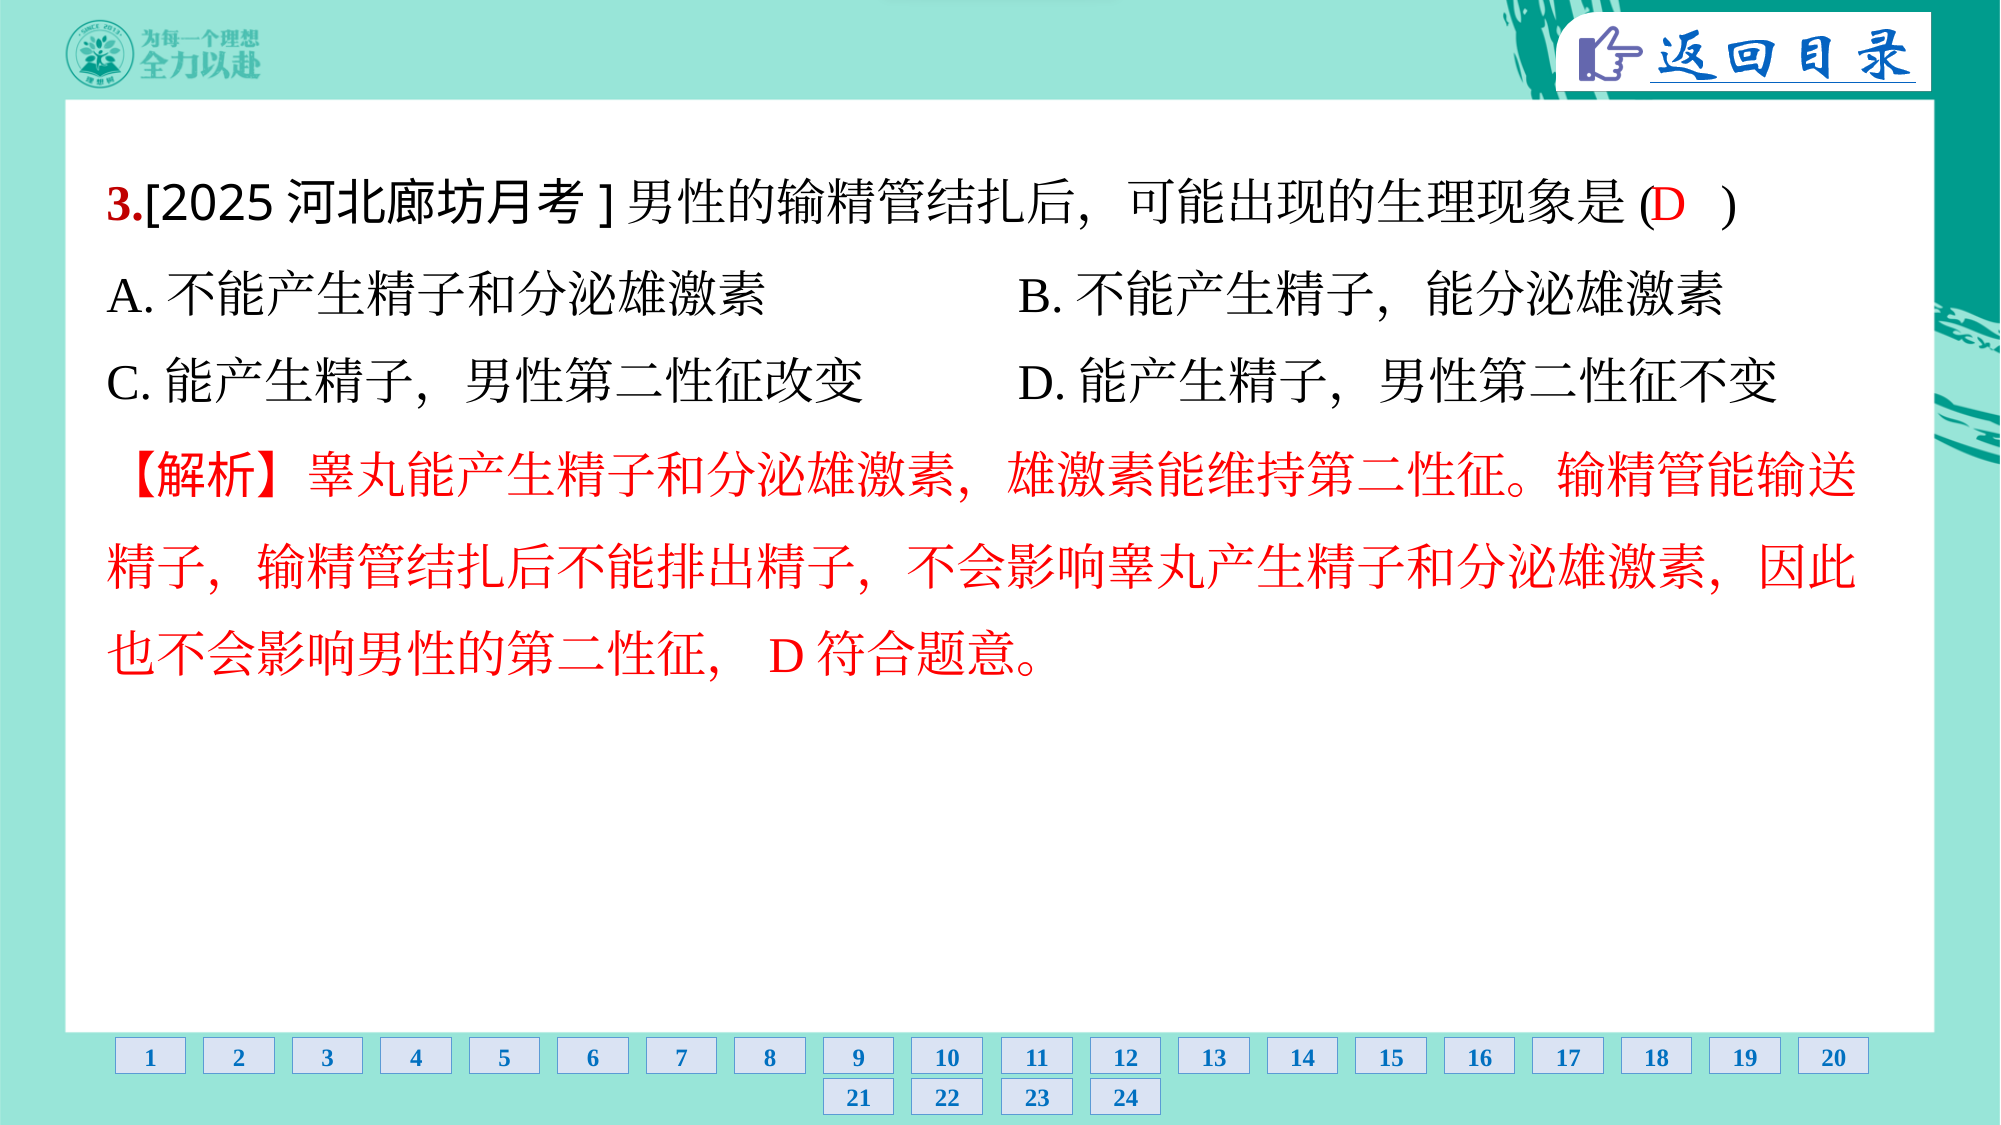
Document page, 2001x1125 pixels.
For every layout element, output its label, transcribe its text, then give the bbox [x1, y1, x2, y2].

text_box 3.[2025河北廊坊月考]男性的输精管结扎后，可能出现的生理现象是( ) [1705, 141, 1895, 221]
text_box A.不能产生精子和分泌雄激素 B.不能产生精子，能分泌雄激素 C.能产生精子，男性第二性征改变 D.能产生精子，男性第二性征不变 [106, 230, 1895, 401]
text_box 【解析】睾丸能产生精子和分泌雄激素，雄激素能维持第二性征。输精管能输送 精子，输精管结扎后不能排出精子，不会影响睾丸产生精子和分泌雄激素，因此 也不会影响男性的第二性征，D符合题意。 [106, 411, 1895, 673]
picture [0, 0, 2000, 1125]
text_box D [1632, 140, 1705, 221]
text_box 3.[2025河北廊坊月考]男性的输精管结扎后，可能出现的生理现象是( ) [106, 141, 1632, 221]
